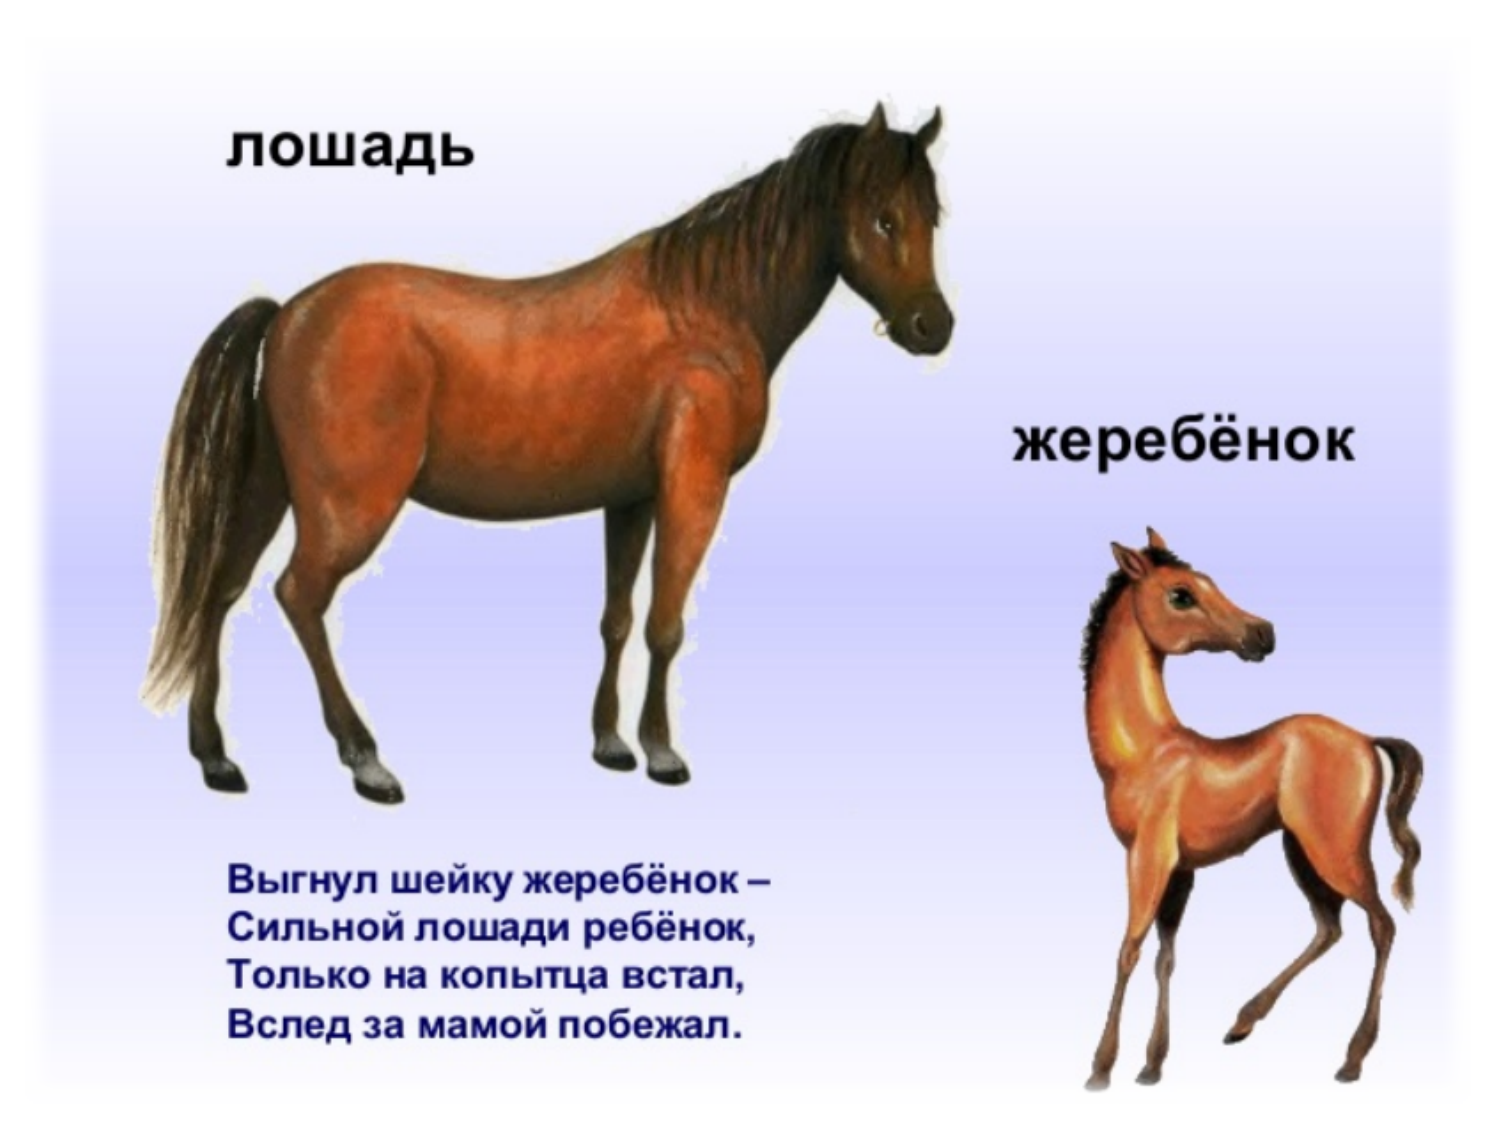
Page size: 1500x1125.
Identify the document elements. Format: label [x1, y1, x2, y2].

list [25, 18, 1471, 1105]
